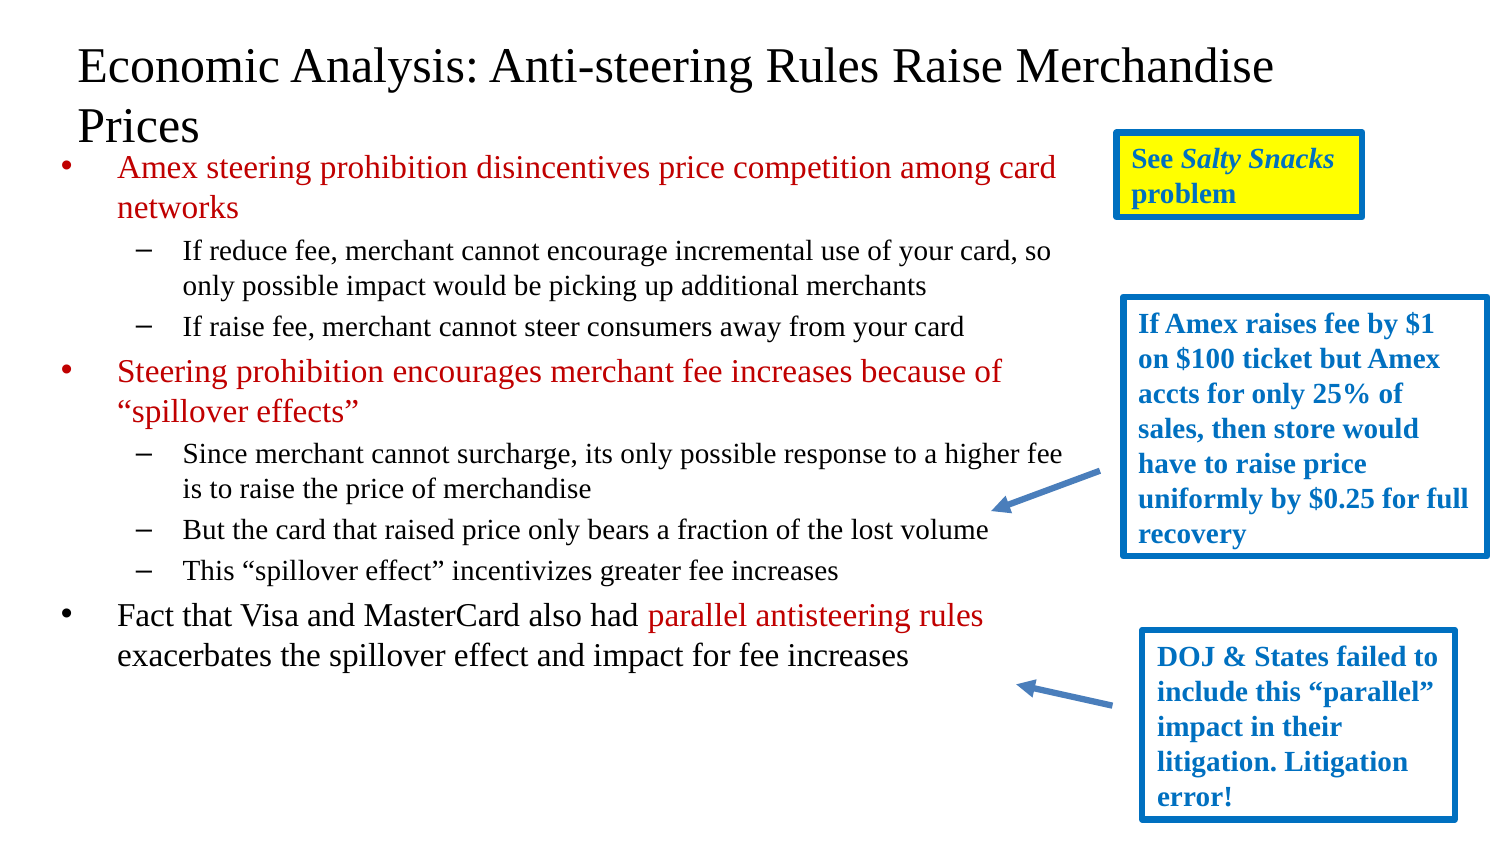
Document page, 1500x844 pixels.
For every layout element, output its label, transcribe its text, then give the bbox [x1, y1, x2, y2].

list Amex steering prohibition disincentives price competition among card networks If reduce fee, merchant cannot encourage incremental use of your card, so only possible impact would be picking up additional merchants If raise fee, merchant cannot steer consumers away from your card Steering prohibition encourages merchant fee increases because of “spillover effects” Since merchant cannot surcharge, its only possible response to a higher fee is to raise the price of merchandise But the card that raised price only bears a fraction of the lost volume This “spillover effect” incentivizes greater fee increases Fact that Visa and MasterCard also had parallel antisteering rules exacerbates the spillover effect and impact for fee increases [45, 138, 1100, 820]
text_box DOJ & States failed to include this “parallel” impact in their litigation. Litigation error! [1142, 629, 1455, 820]
text_box If Amex raises fee by $1 on $100 ticket but Amex accts for only 25% of sales, then store would have to raise price uniformly by $0.25 for full recovery [1123, 296, 1488, 557]
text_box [1016, 684, 1113, 706]
title Economic Analysis: Anti-steering Rules Raise Merchandise Prices [62, 21, 1413, 163]
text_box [991, 470, 1101, 512]
text_box See Salty Snacks problem [1116, 132, 1363, 218]
